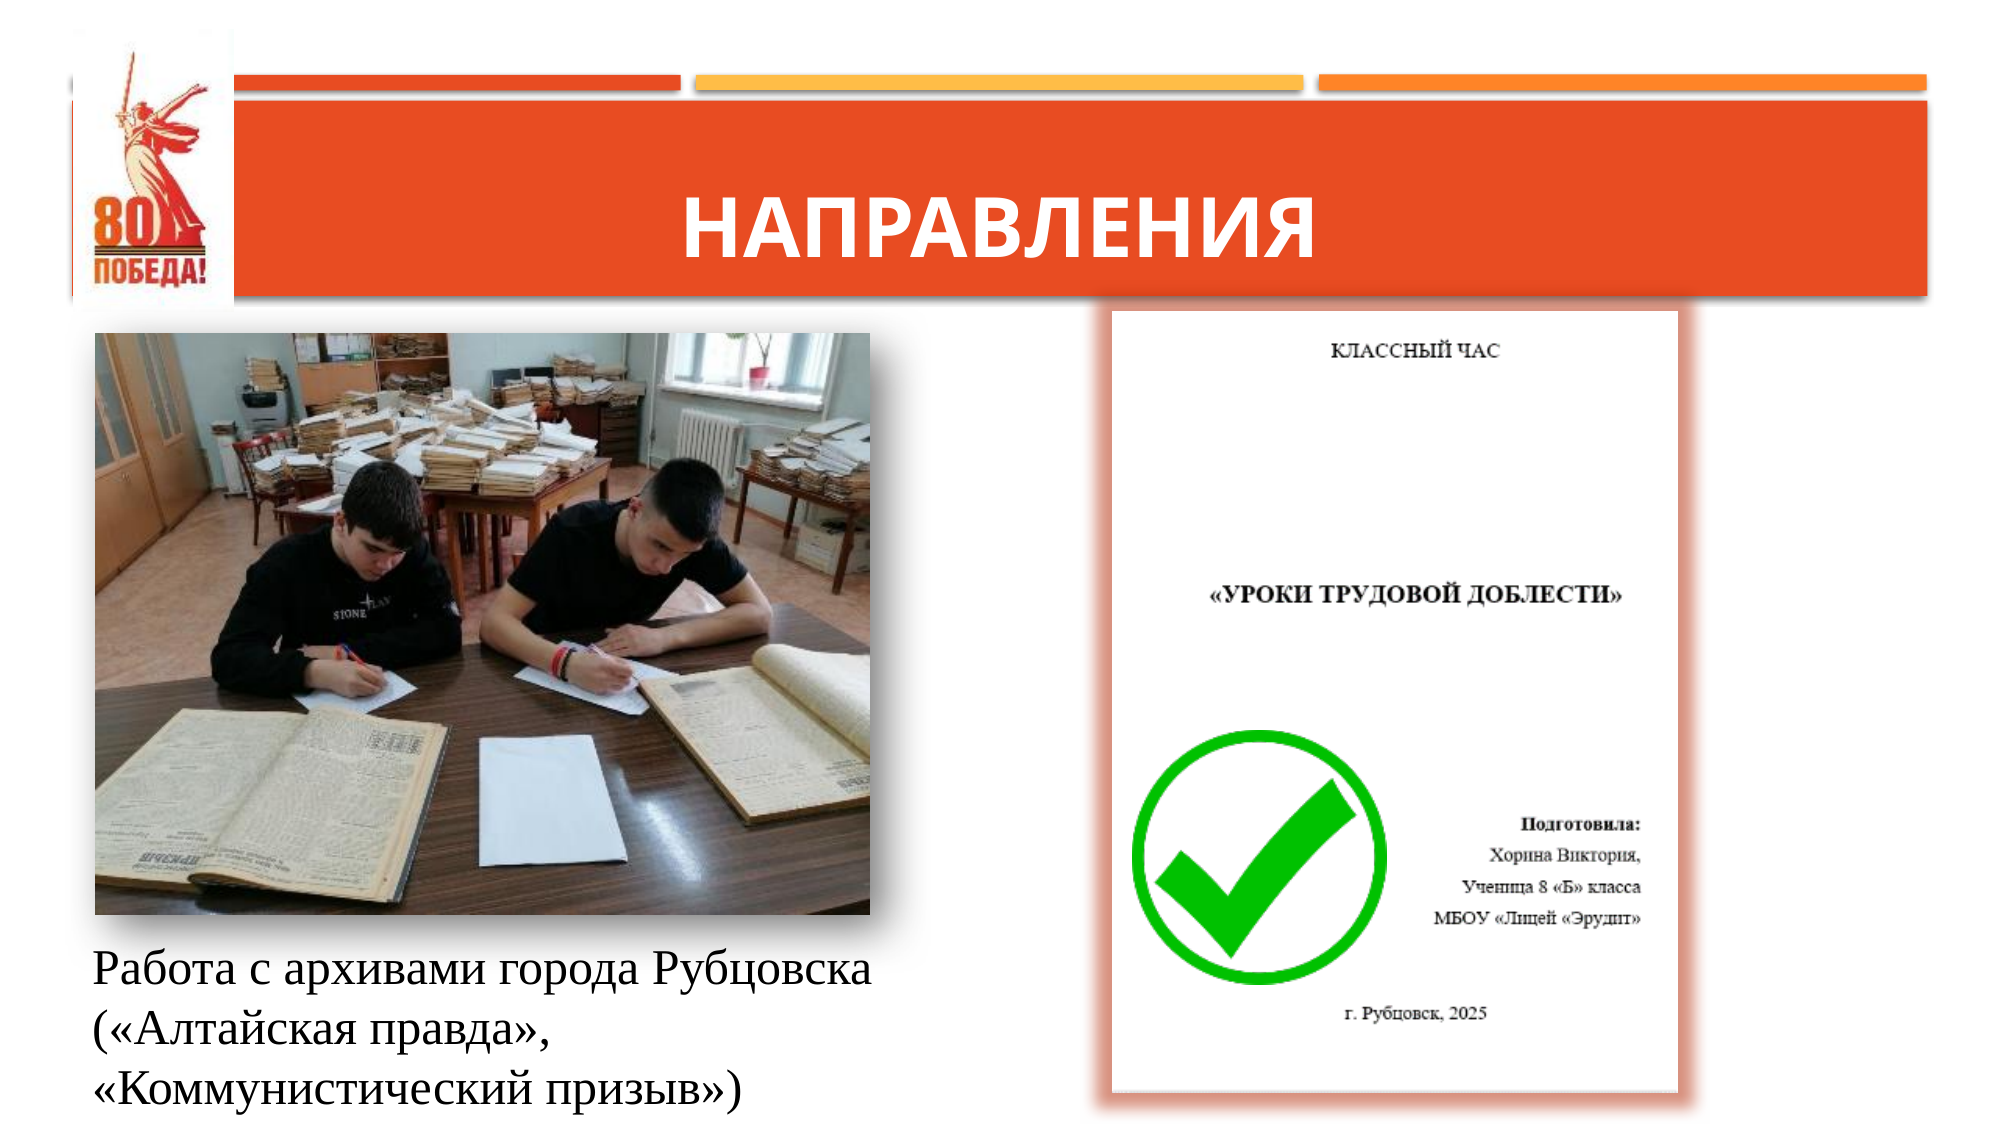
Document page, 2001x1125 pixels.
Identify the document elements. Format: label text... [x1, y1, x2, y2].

text_box Работа с архивами города Рубцовска («Алтайская правда», «Коммунистический призыв») [77, 927, 888, 1123]
title Направления [242, 115, 1905, 282]
picture [73, 29, 235, 312]
picture [1111, 310, 1679, 1093]
picture [94, 333, 871, 916]
